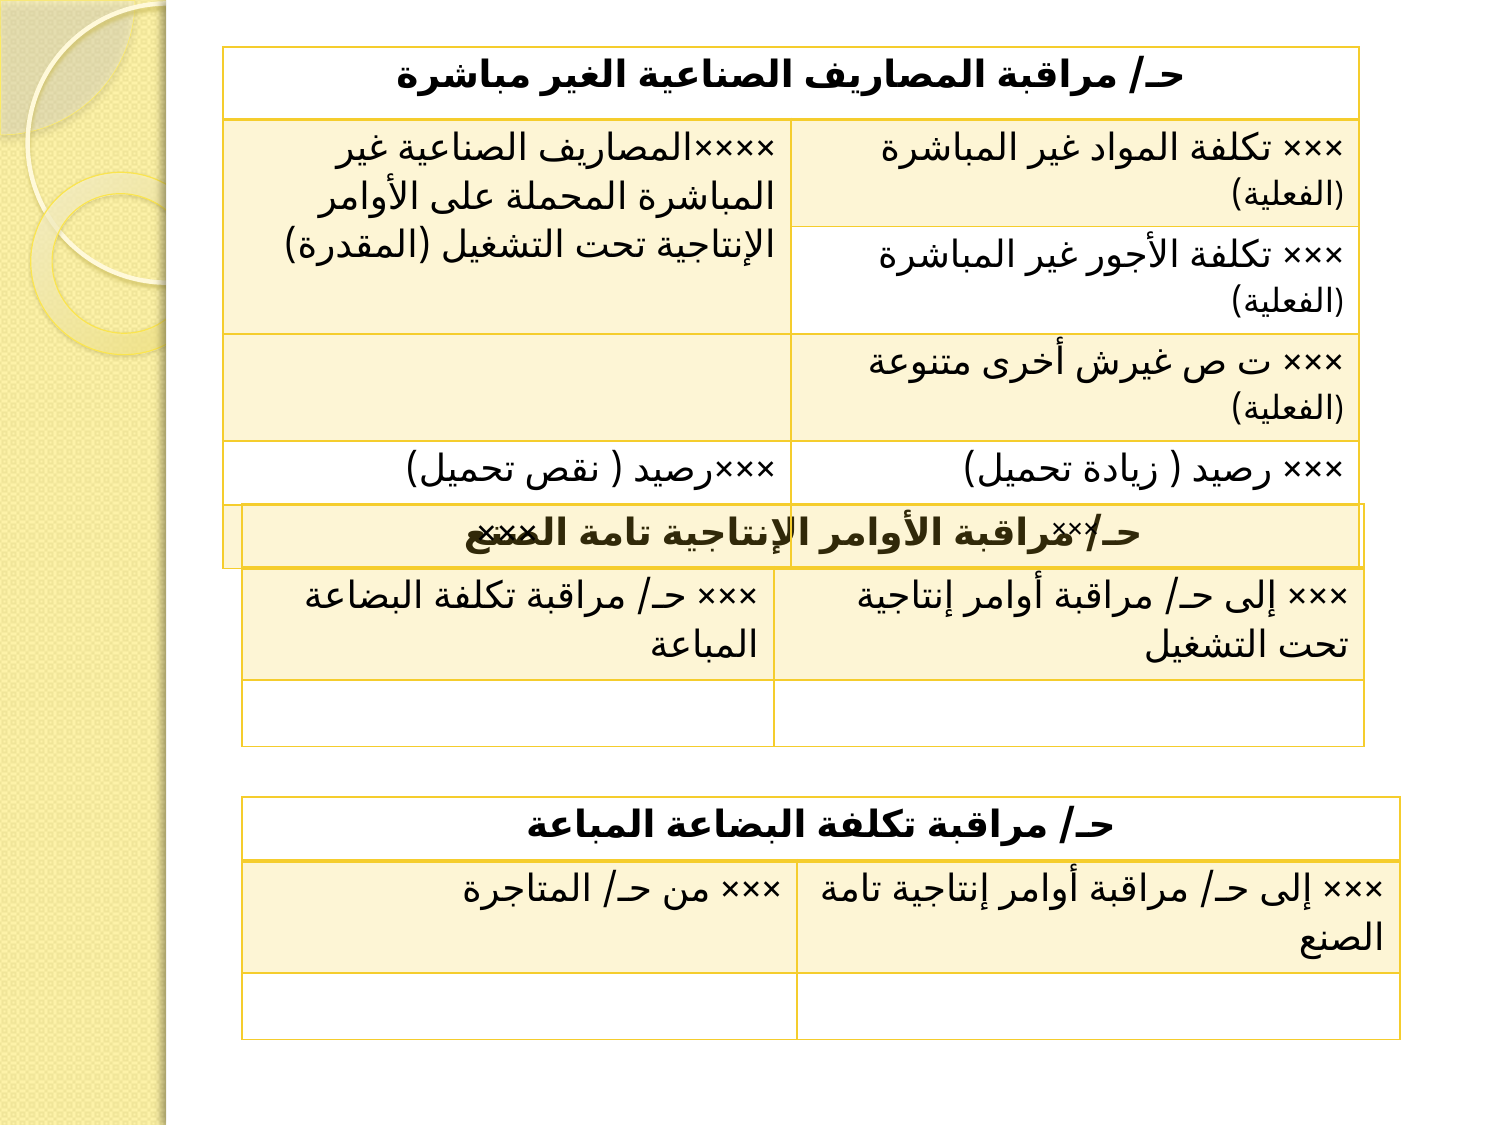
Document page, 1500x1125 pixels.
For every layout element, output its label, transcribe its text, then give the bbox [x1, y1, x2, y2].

table_cell [243, 974, 796, 1039]
table_cell [798, 974, 1399, 1039]
table_cell ×××رصيد ( نقص تحميل) [224, 442, 790, 504]
table_cell ××× ت ص غيرش أخرى متنوعة (الفعلية) [792, 335, 1358, 440]
table_header حـ/ مراقبة المصاريف الصناعية الغير مباشرة [224, 48, 1358, 118]
table_cell ××× من حـ/ المتاجرة [243, 863, 796, 972]
table_cell ××××المصاريف الصناعية غير المباشرة المحملة على الأوامر الإنتاجية تحت التشغيل (المقدرة) [224, 121, 790, 333]
table_cell ××× إلى حـ/ مراقبة أوامر إنتاجية تحت التشغيل [775, 570, 1363, 679]
table_cell ××× إلى حـ/ مراقبة أوامر إنتاجية تامة الصنع [798, 863, 1399, 972]
table_cell ××× رصيد ( زيادة تحميل) [792, 442, 1358, 504]
table_cell ××× تكلفة الأجور غير المباشرة (الفعلية) [792, 227, 1358, 333]
table_cell [243, 681, 773, 746]
table_cell ××× تكلفة المواد غير المباشرة (الفعلية) [792, 121, 1358, 226]
table_cell [775, 681, 1363, 746]
table_header حـ/ مراقبة تكلفة البضاعة المباعة [243, 798, 1399, 859]
table_cell [224, 335, 790, 440]
table_cell ××× [224, 506, 790, 568]
table_cell ××× [792, 506, 1358, 568]
table_cell ××× حـ/ مراقبة تكلفة البضاعة المباعة [243, 570, 773, 679]
